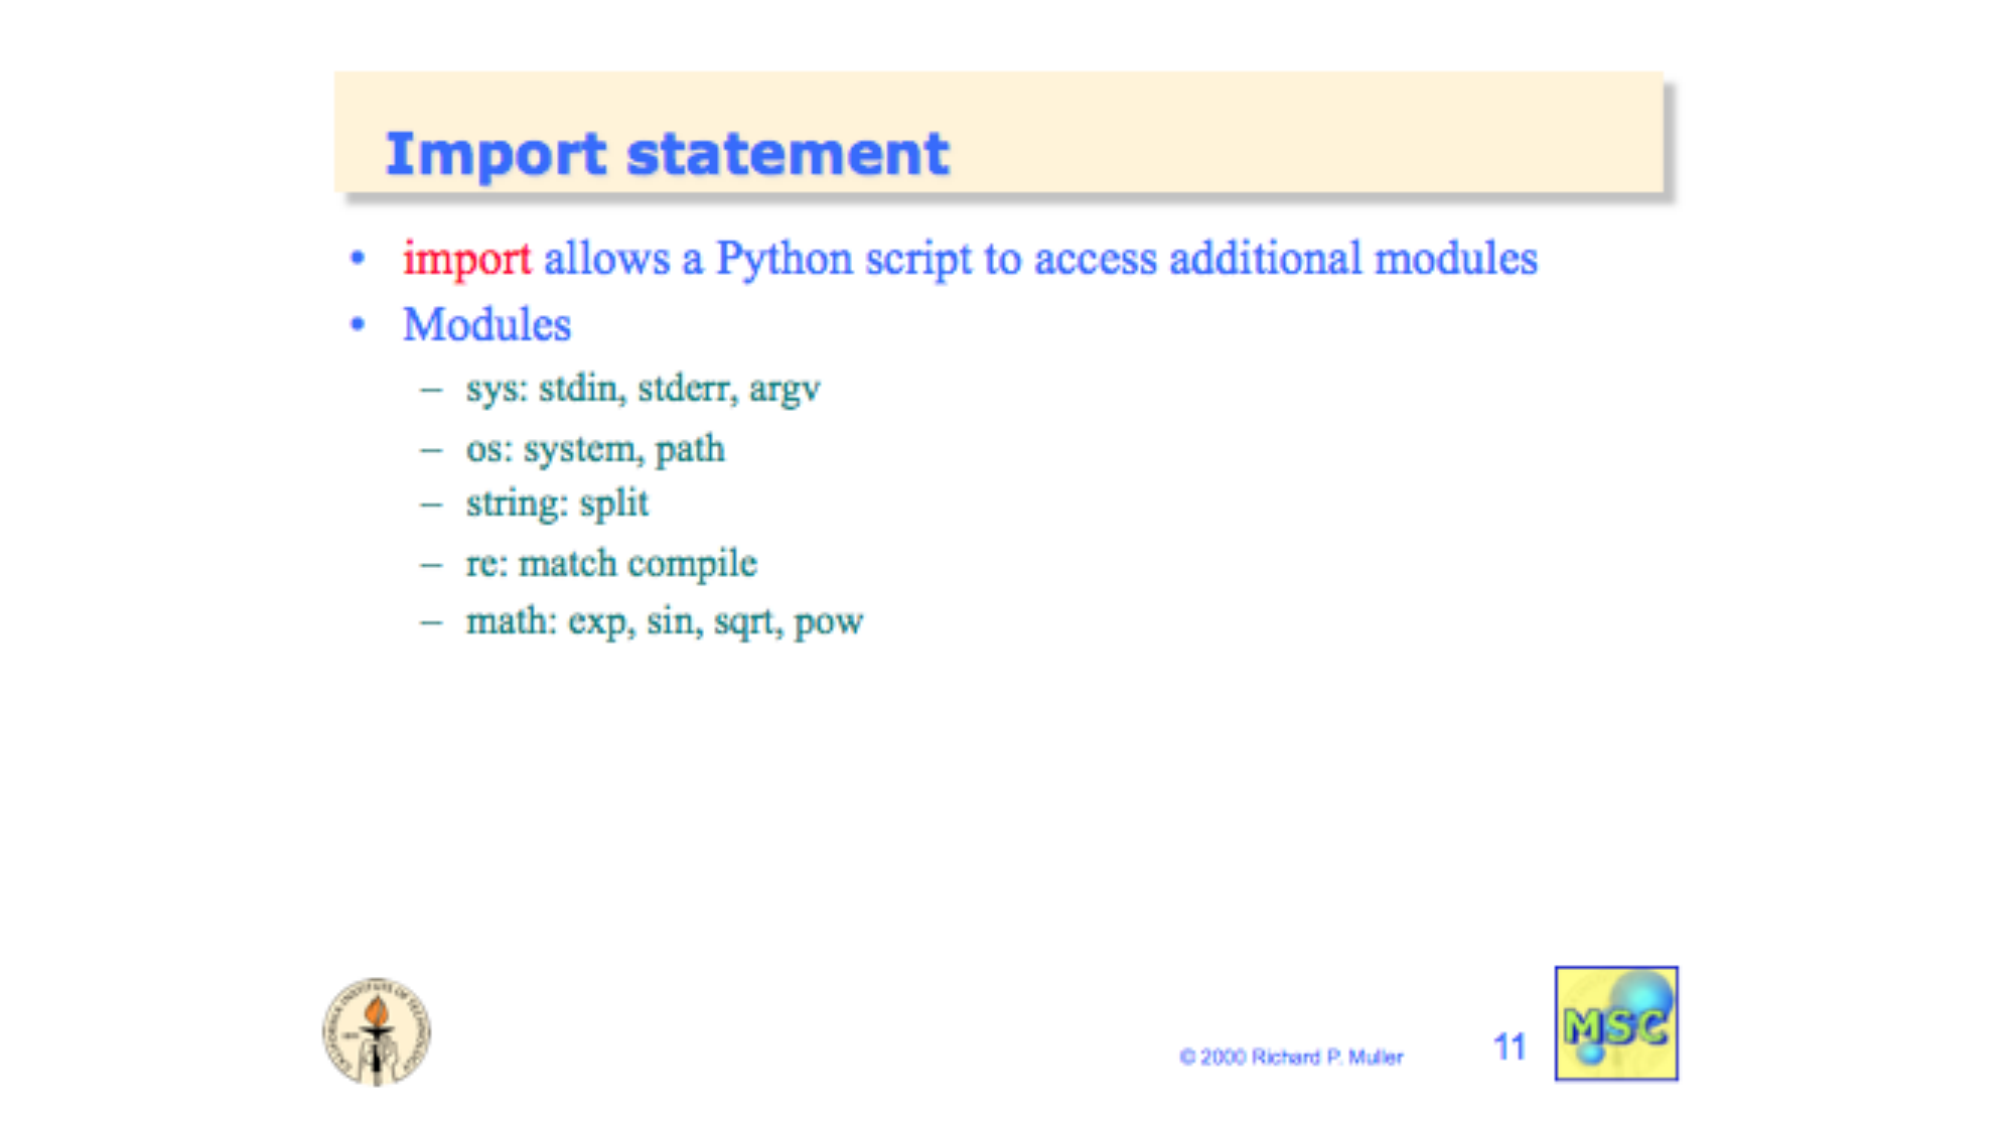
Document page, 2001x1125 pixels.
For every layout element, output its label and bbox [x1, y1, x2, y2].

picture [274, 24, 1725, 1112]
